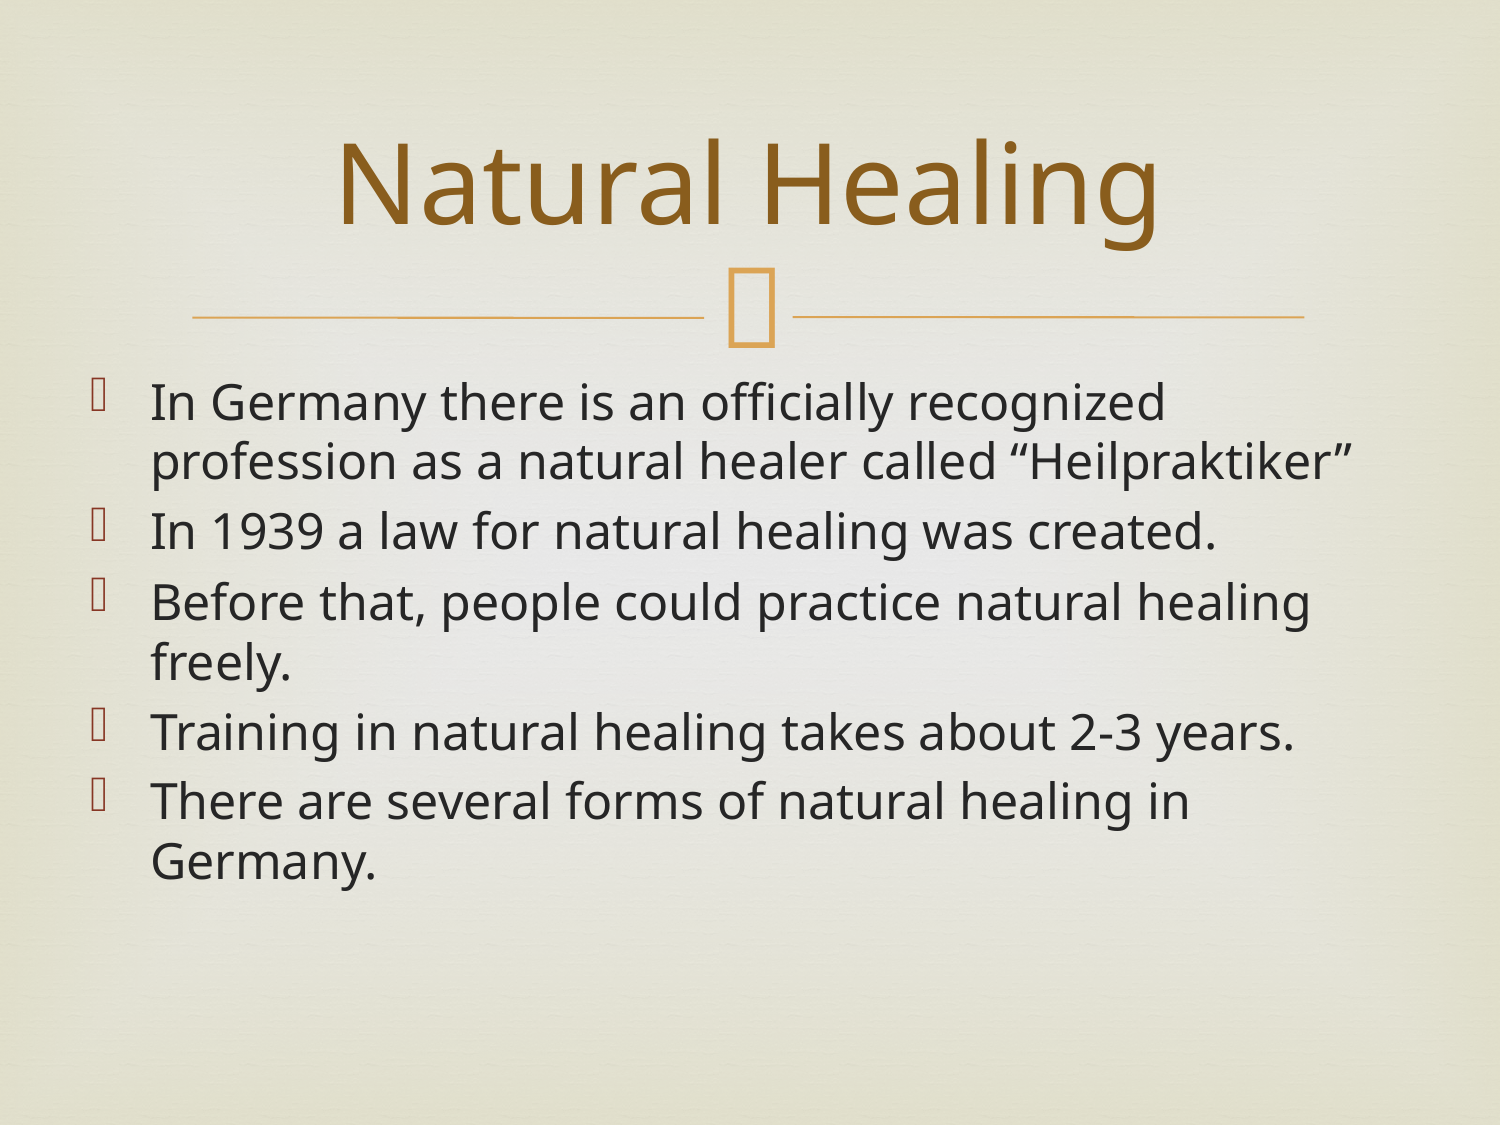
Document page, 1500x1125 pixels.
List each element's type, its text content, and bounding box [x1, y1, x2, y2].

title Natural Healing [112, 93, 1386, 267]
list In Germany there is an officially recognized profession as a natural healer called “Heilpraktiker” In 1939 a law for natural healing was created. Before that, people could practice natural healing freely. Training in natural healing takes about 2-3 years. There are several forms of natural healing in Germany. [75, 362, 1425, 1105]
